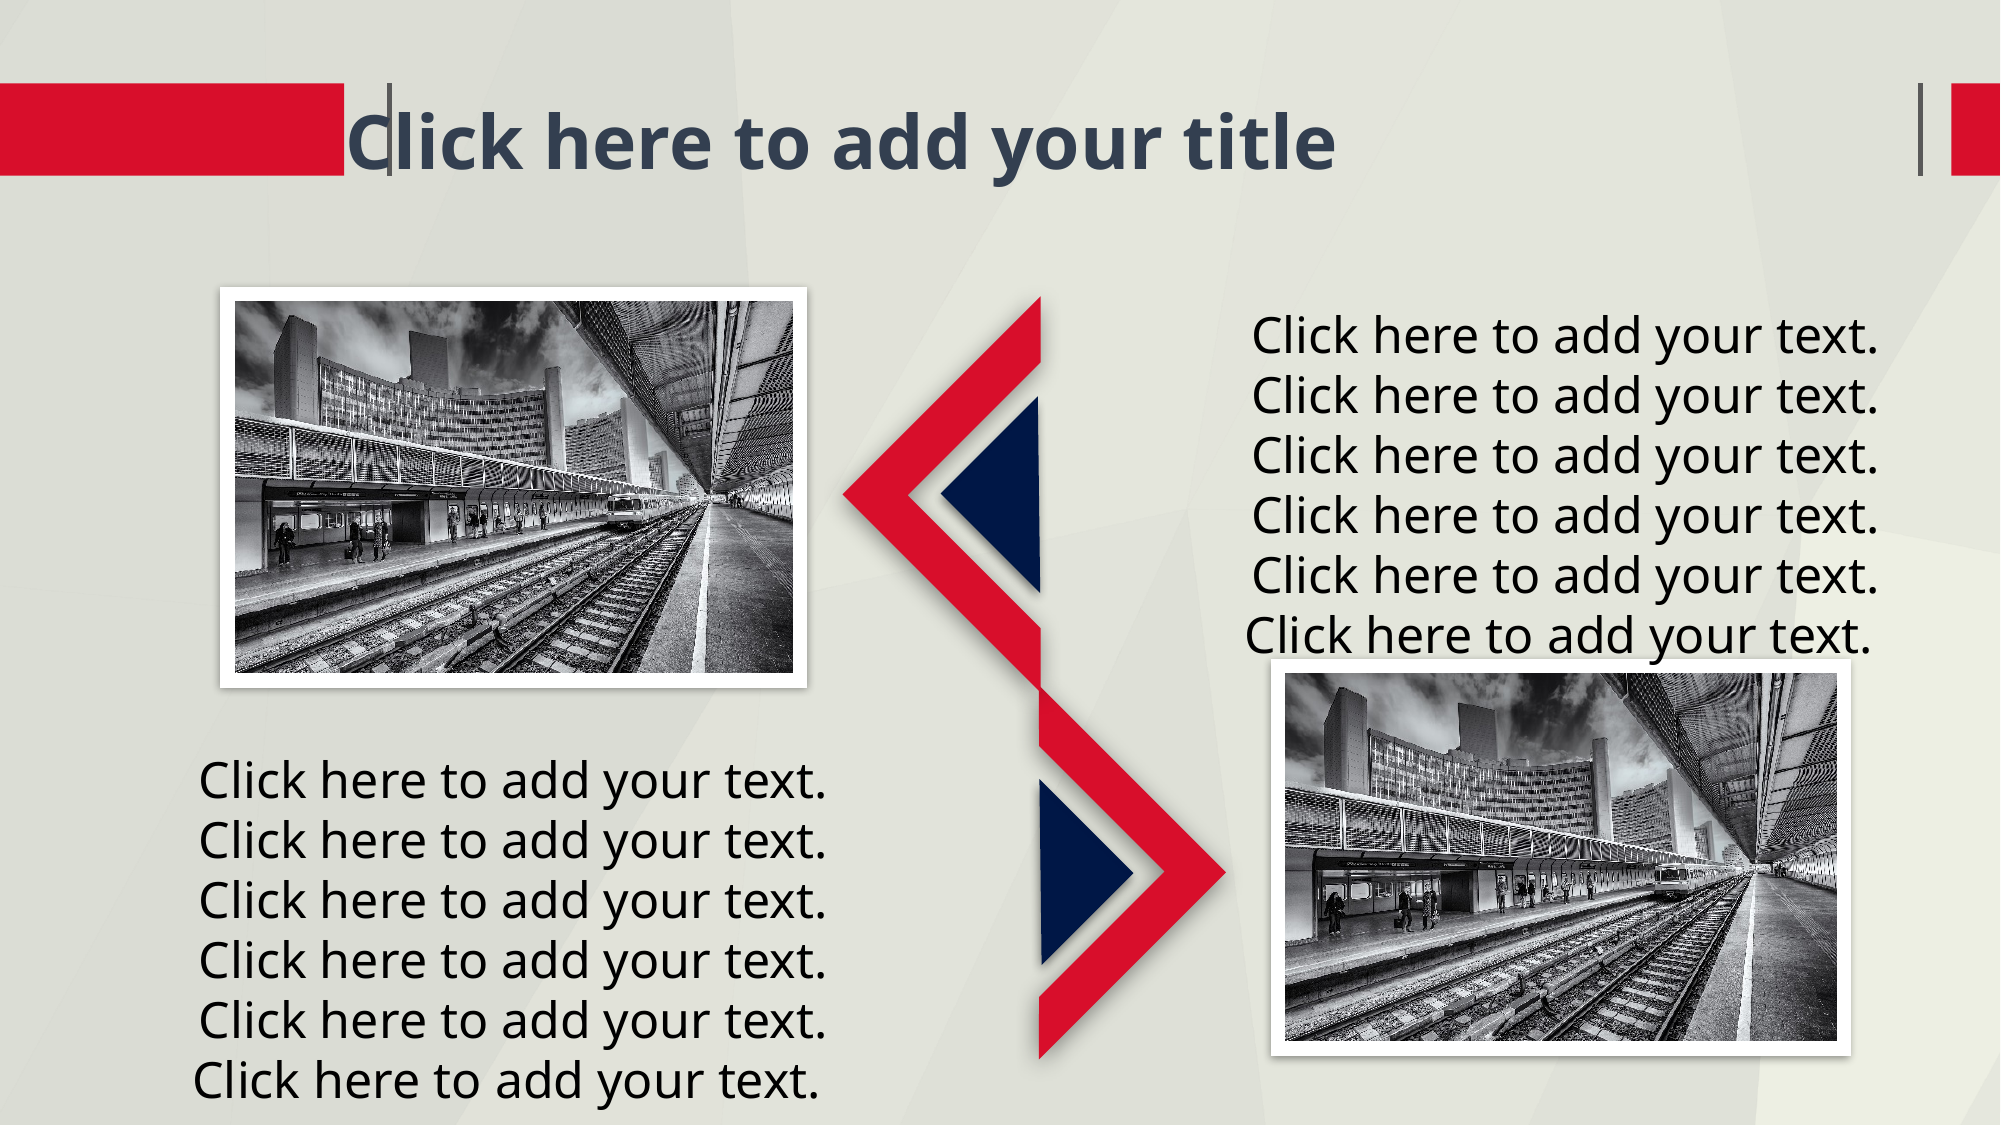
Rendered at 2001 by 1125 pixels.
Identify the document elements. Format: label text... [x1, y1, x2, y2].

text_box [906, 740, 1172, 1005]
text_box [0, 83, 390, 176]
text_box Click here to add your text. Click here to add your text. Click here to add your text. Click here to add your text. Click here to add your text. Click here to add your text. [1179, 296, 1952, 671]
picture [0, 0, 2001, 1125]
text_box Click here to add your text. Click here to add your text. Click here to add your text. Click here to add your text. Click here to add your text. Click here to add your text. [127, 741, 900, 1116]
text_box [900, 354, 1181, 635]
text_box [1920, 83, 2000, 176]
text_box Click here to add your title [330, 87, 1354, 193]
